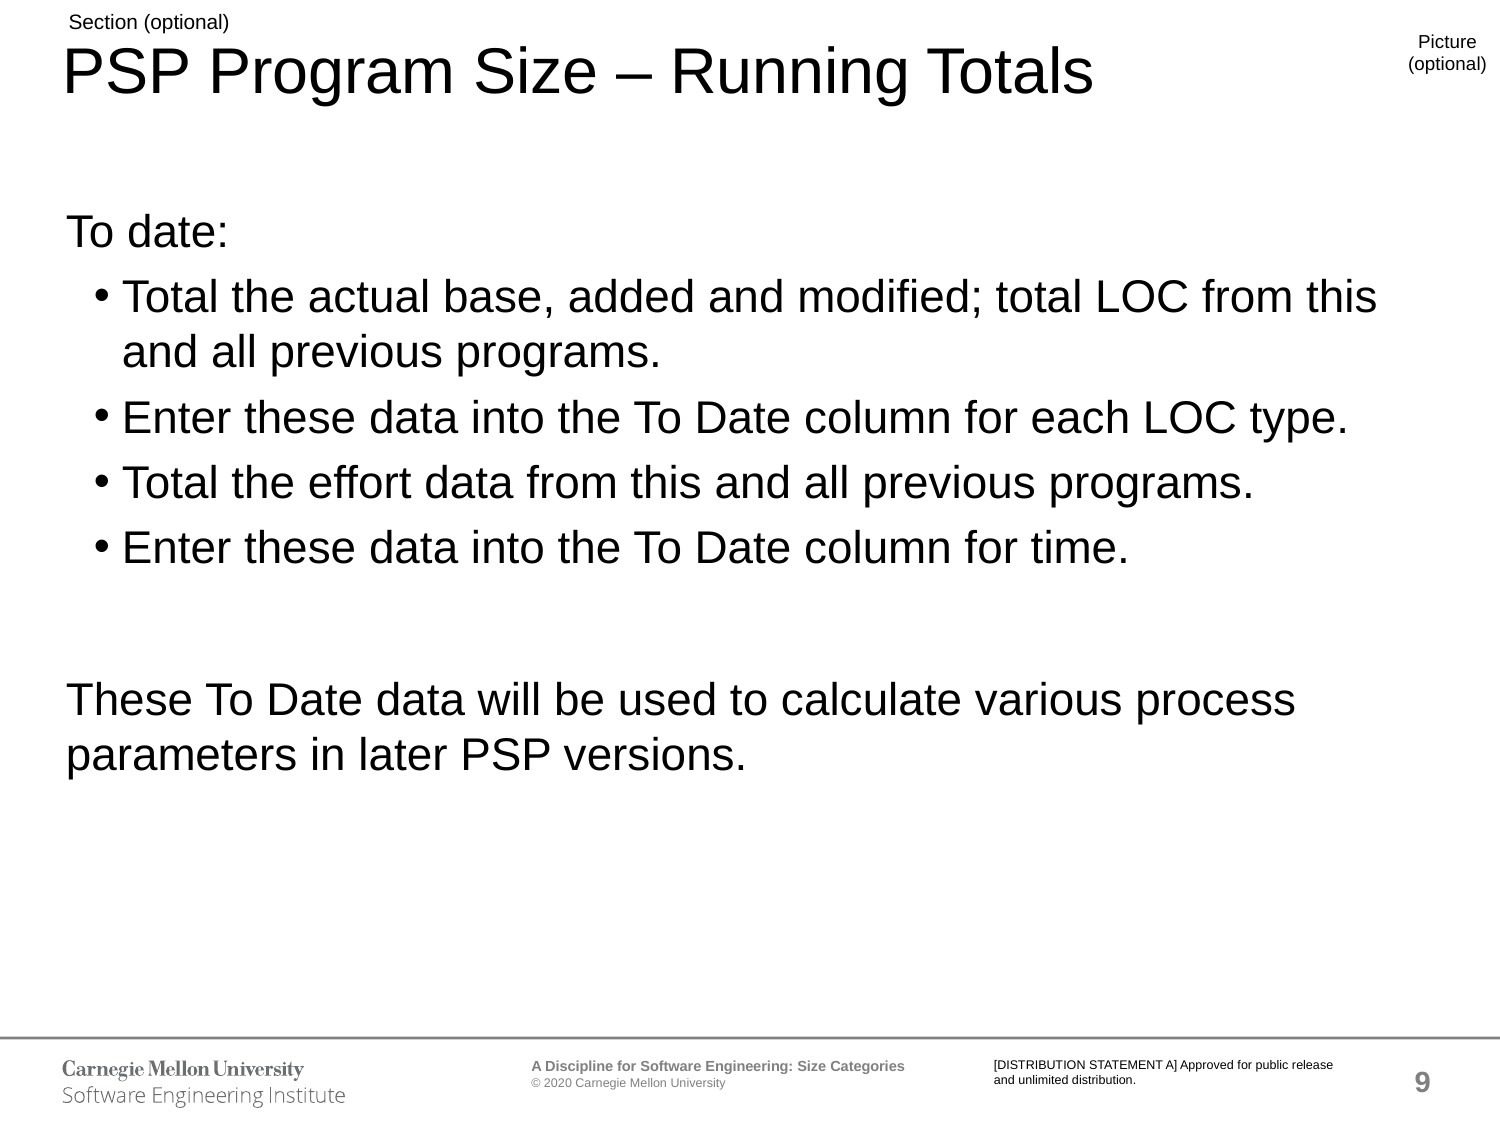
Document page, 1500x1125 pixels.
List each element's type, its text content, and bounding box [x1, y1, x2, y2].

list To date: Total the actual base, added and modified; total LOC from this and all previous programs. Enter these data into the To Date column for each LOC type. Total the effort data from this and all previous programs. Enter these data into the To Date column for time. These To Date data will be used to calculate various process parameters in later PSP versions. [65, 201, 1431, 1025]
title PSP Program Size – Running Totals [62, 37, 1338, 182]
